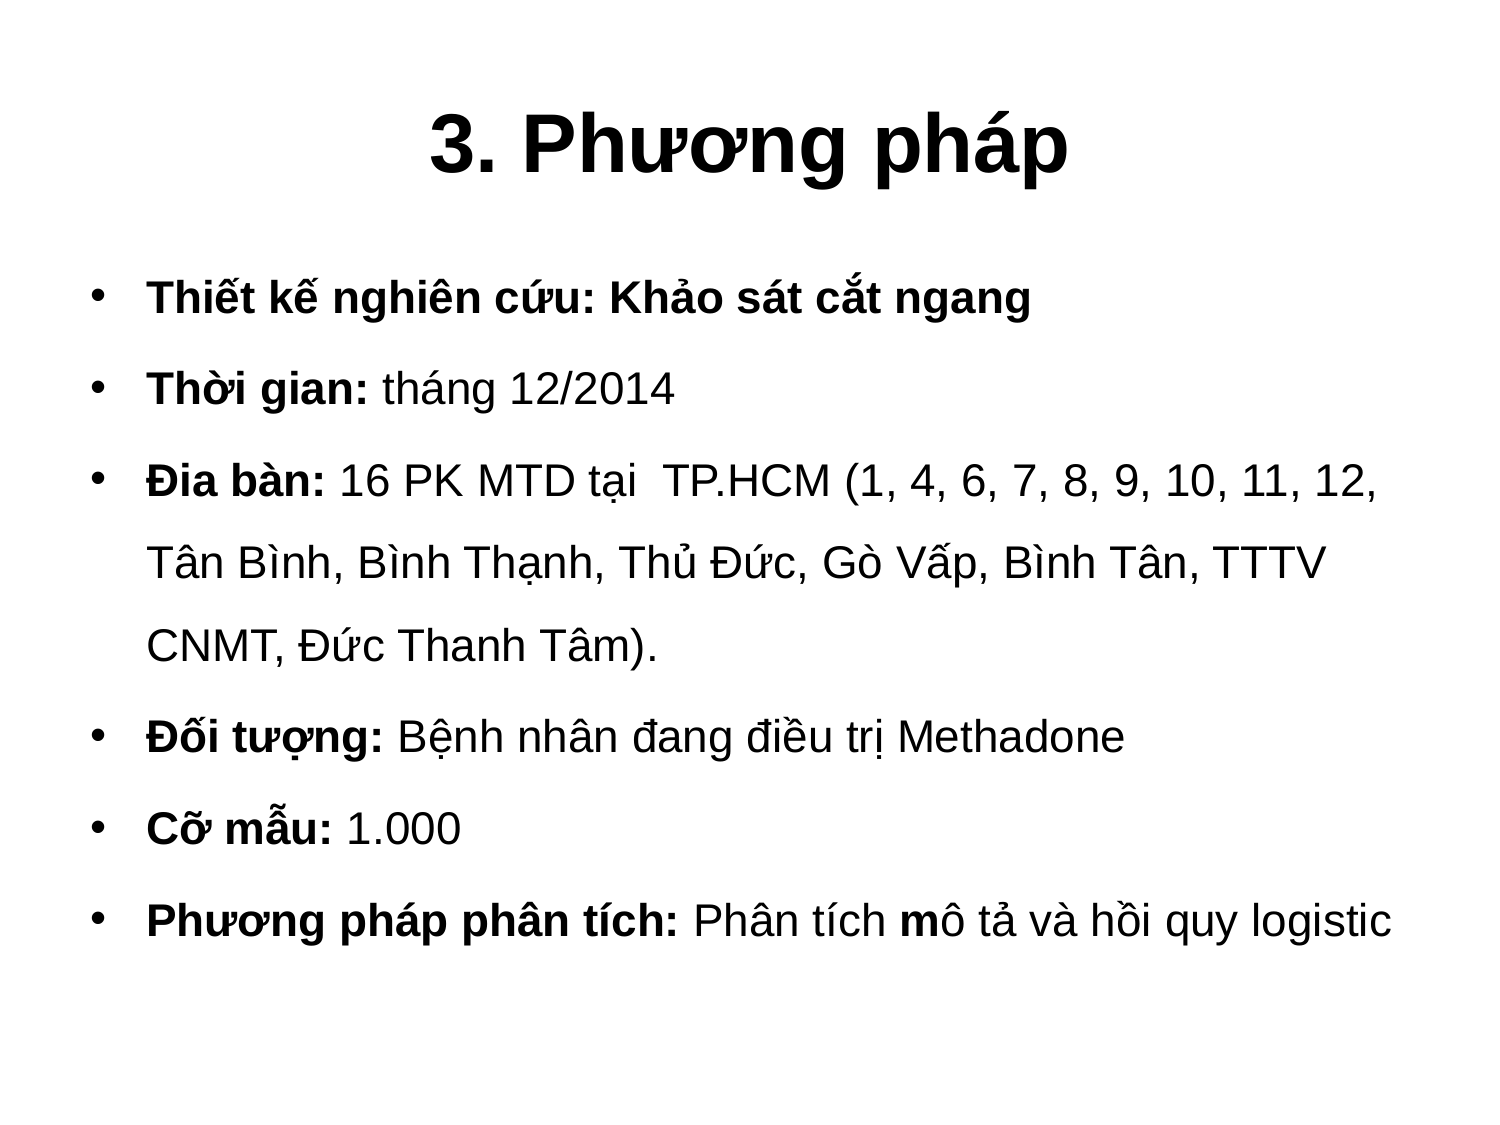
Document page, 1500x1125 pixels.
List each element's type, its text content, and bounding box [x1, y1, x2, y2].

list Thiết kế nghiên cứu: Khảo sát cắt ngang Thời gian: tháng 12/2014 Đia bàn: 16 PK MTD tại TP.HCM (1, 4, 6, 7, 8, 9, 10, 11, 12, Tân Bình, Bình Thạnh, Thủ Đức, Gò Vấp, Bình Tân, TTTV CNMT, Đức Thanh Tâm). Đối tượng: Bệnh nhân đang điều trị Methadone Cỡ mẫu: 1.000 Phương pháp phân tích: Phân tích mô tả và hồi quy logistic [75, 232, 1450, 1050]
title 3. Phương pháp [75, 45, 1425, 232]
